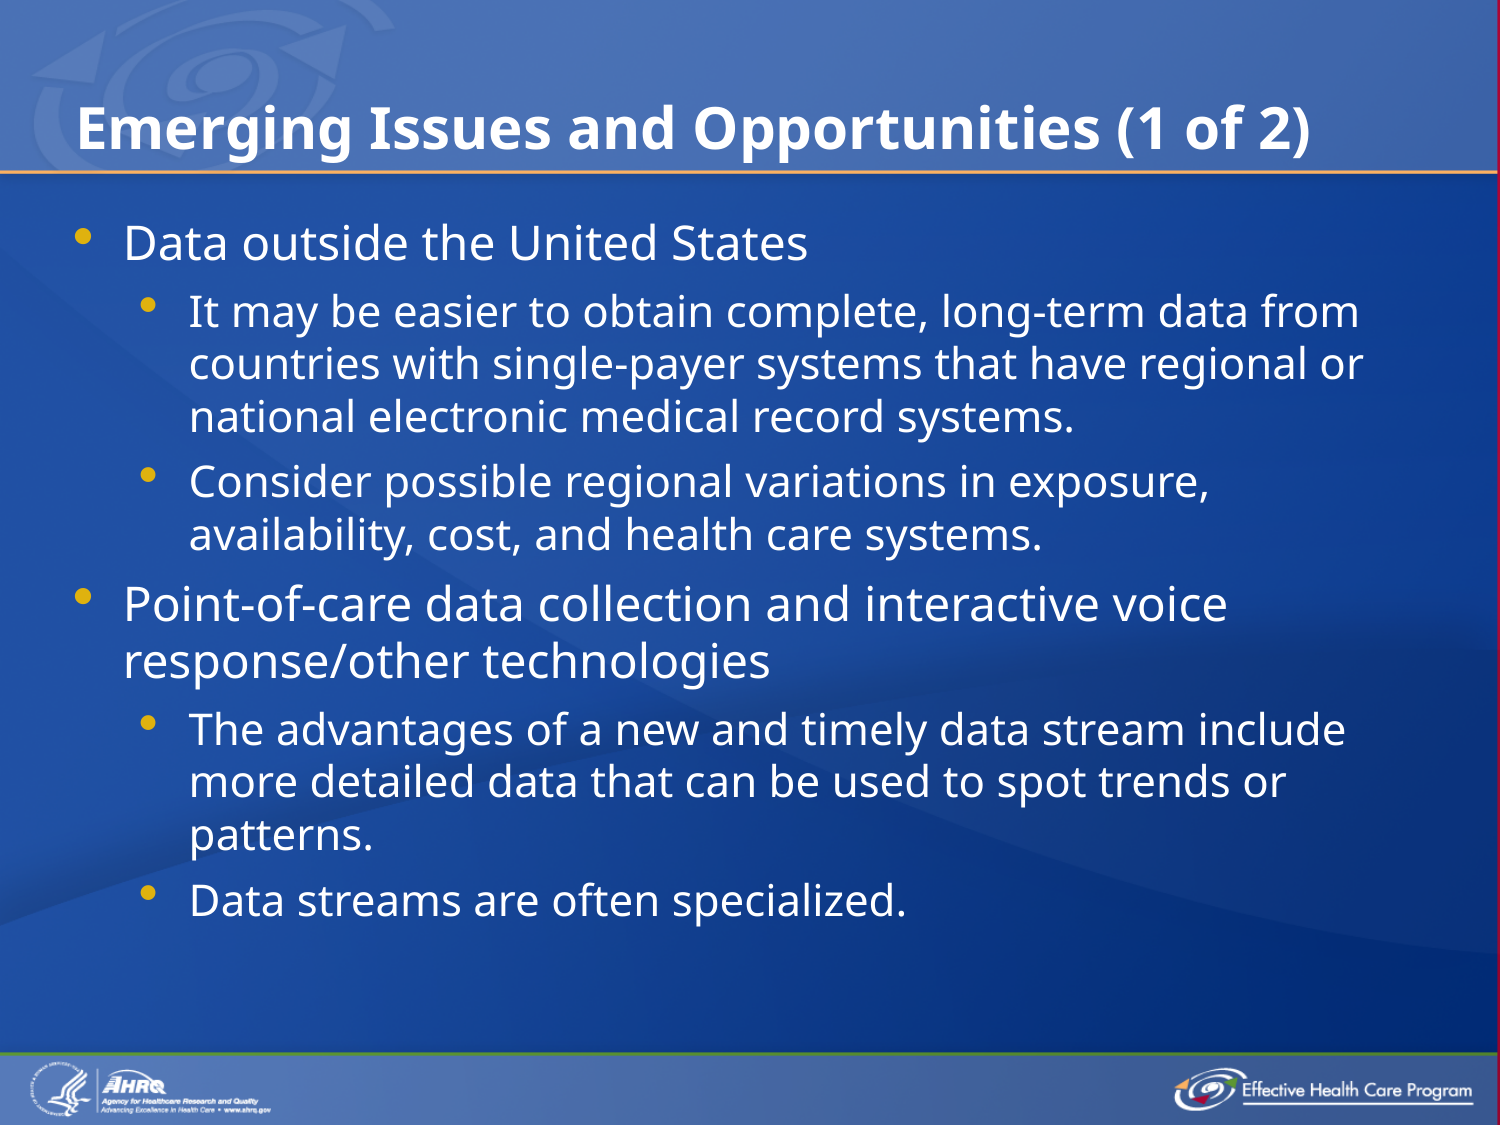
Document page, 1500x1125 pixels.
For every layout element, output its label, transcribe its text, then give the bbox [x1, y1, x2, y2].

list Data outside the United States It may be easier to obtain complete, long-term data from countries with single-payer systems that have regional or national electronic medical record systems. Consider possible regional variations in exposure, availability, cost, and health care systems. Point-of-care data collection and interactive voice response/other technologies The advantages of a new and timely data stream include more detailed data that can be used to spot trends or patterns. Data streams are often specialized. [75, 213, 1425, 1005]
title Emerging Issues and Opportunities (1 of 2) [75, 21, 1425, 163]
picture [0, 0, 1500, 1125]
